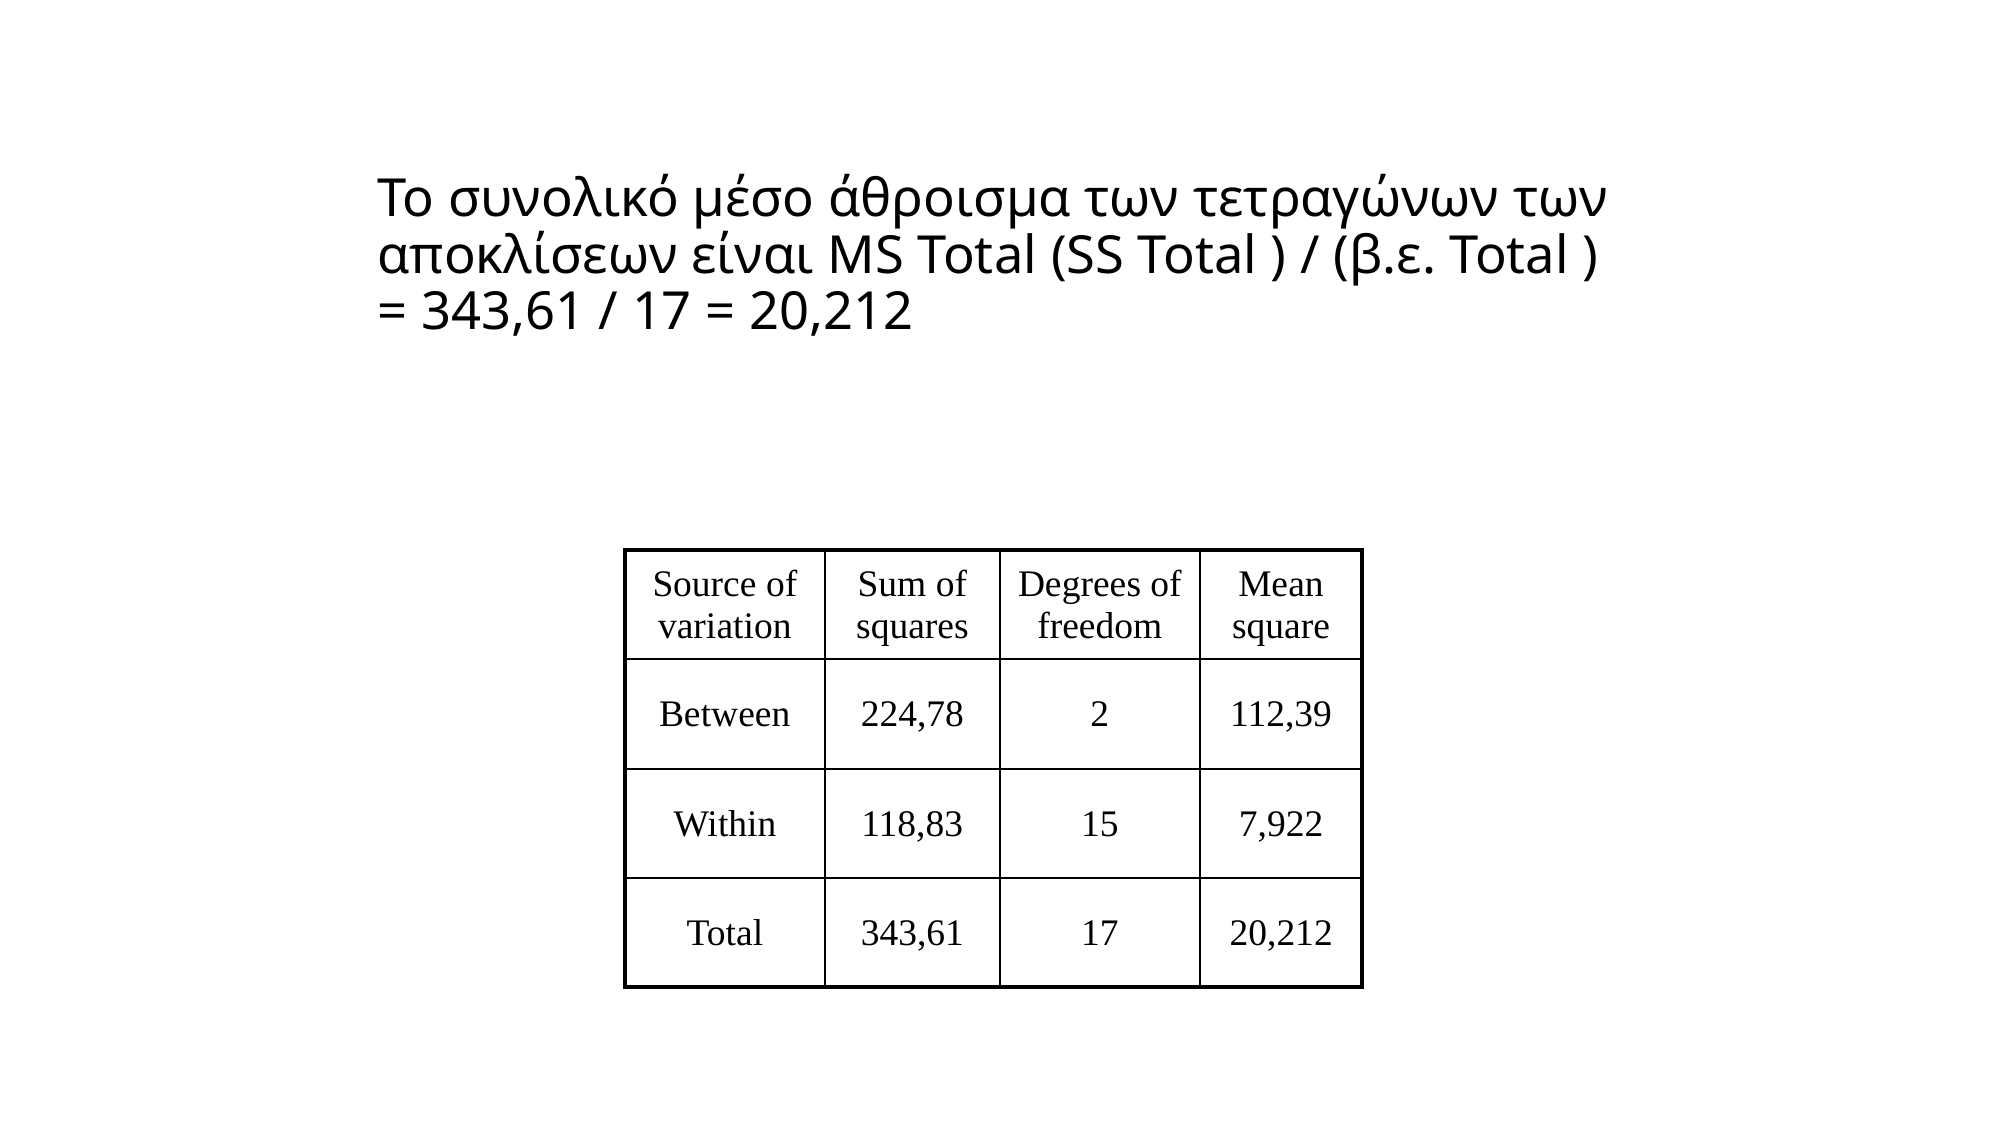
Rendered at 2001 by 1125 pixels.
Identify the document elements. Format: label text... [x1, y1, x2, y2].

table_header Degrees of freedom [1001, 552, 1199, 658]
table_cell 7,922 [1201, 770, 1360, 877]
table_cell 224,78 [826, 660, 999, 768]
table_cell 15 [1001, 770, 1199, 877]
table_header Source of variation [627, 552, 824, 658]
table_cell Total [627, 879, 824, 985]
table_header Mean square [1201, 552, 1360, 658]
table_cell 20,212 [1201, 879, 1360, 985]
table_cell Between [627, 660, 824, 768]
title Το συνολικό μέσο άθροισμα των τετραγώνων των αποκλίσεων είναι MS Total (SS Total ) / (β.ε. Total ) = 343,61 / 17 = 20,212 [362, 137, 1663, 375]
table_header Sum of squares [826, 552, 999, 658]
table_cell 343,61 [826, 879, 999, 985]
table_cell 17 [1001, 879, 1199, 985]
table_cell 2 [1001, 660, 1199, 768]
table_cell 112,39 [1201, 660, 1360, 768]
table_cell Within [627, 770, 824, 877]
table_cell 118,83 [826, 770, 999, 877]
